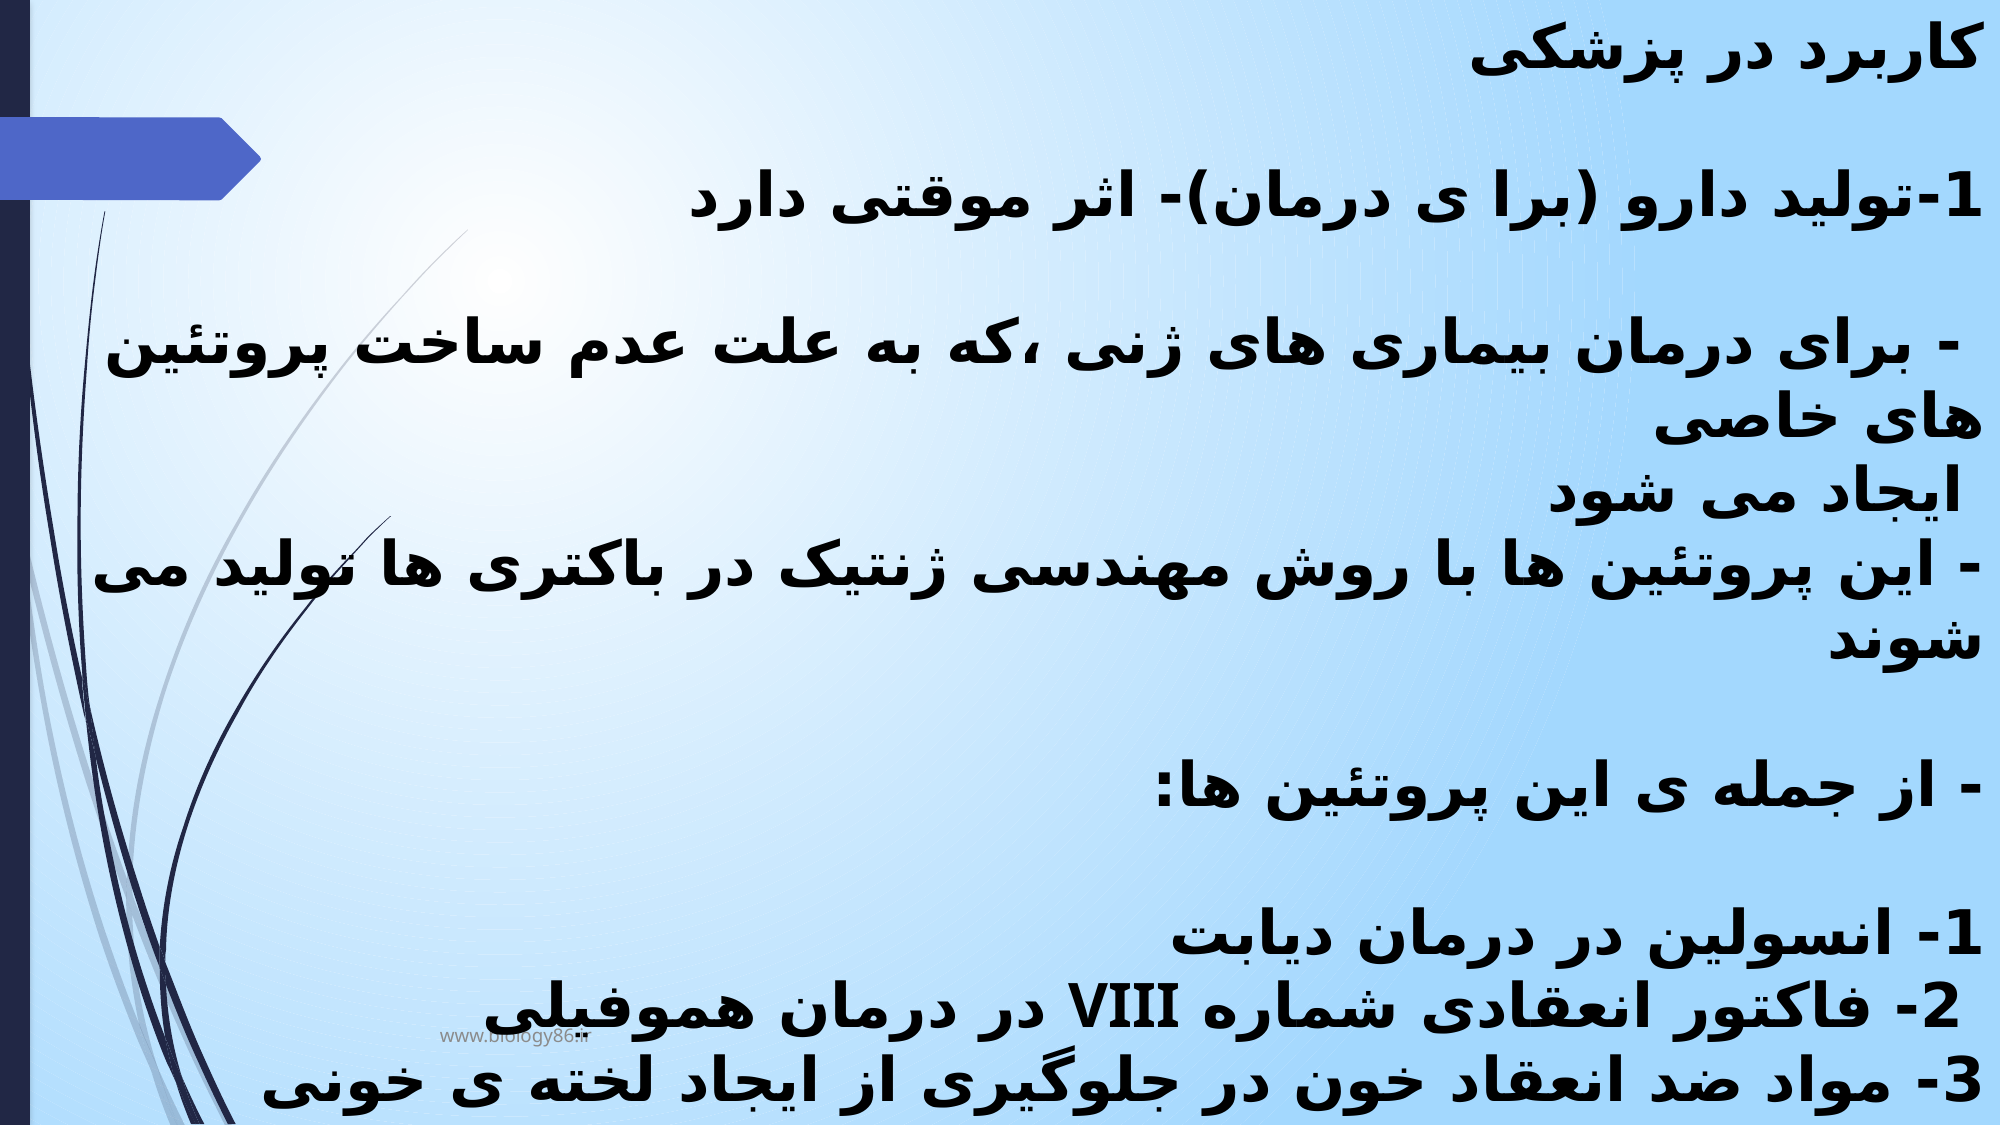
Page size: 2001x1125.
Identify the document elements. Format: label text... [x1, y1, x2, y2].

footer www.biology86.ir [424, 1006, 1675, 1067]
title کاربرد در پزشکی 1-تولید دارو (برا ی درمان)- اثر موقتی دارد - برای درمان بیماری های ژنی ،که به علت عدم ساخت پروتئین های خاصی ایجاد می شود - این پروتئین ها با روش مهندسی ژنتیک در باکتری ها تولید می شوند - از جمله ی این پروتئین ها: 1- انسولین در درمان دیابت 2- فاکتور انعقادی شماره VIII در درمان هموفیلی 3- مواد ضد انعقاد خون در جلوگیری از ایجاد لخته ی خونی [0, 0, 2000, 1125]
